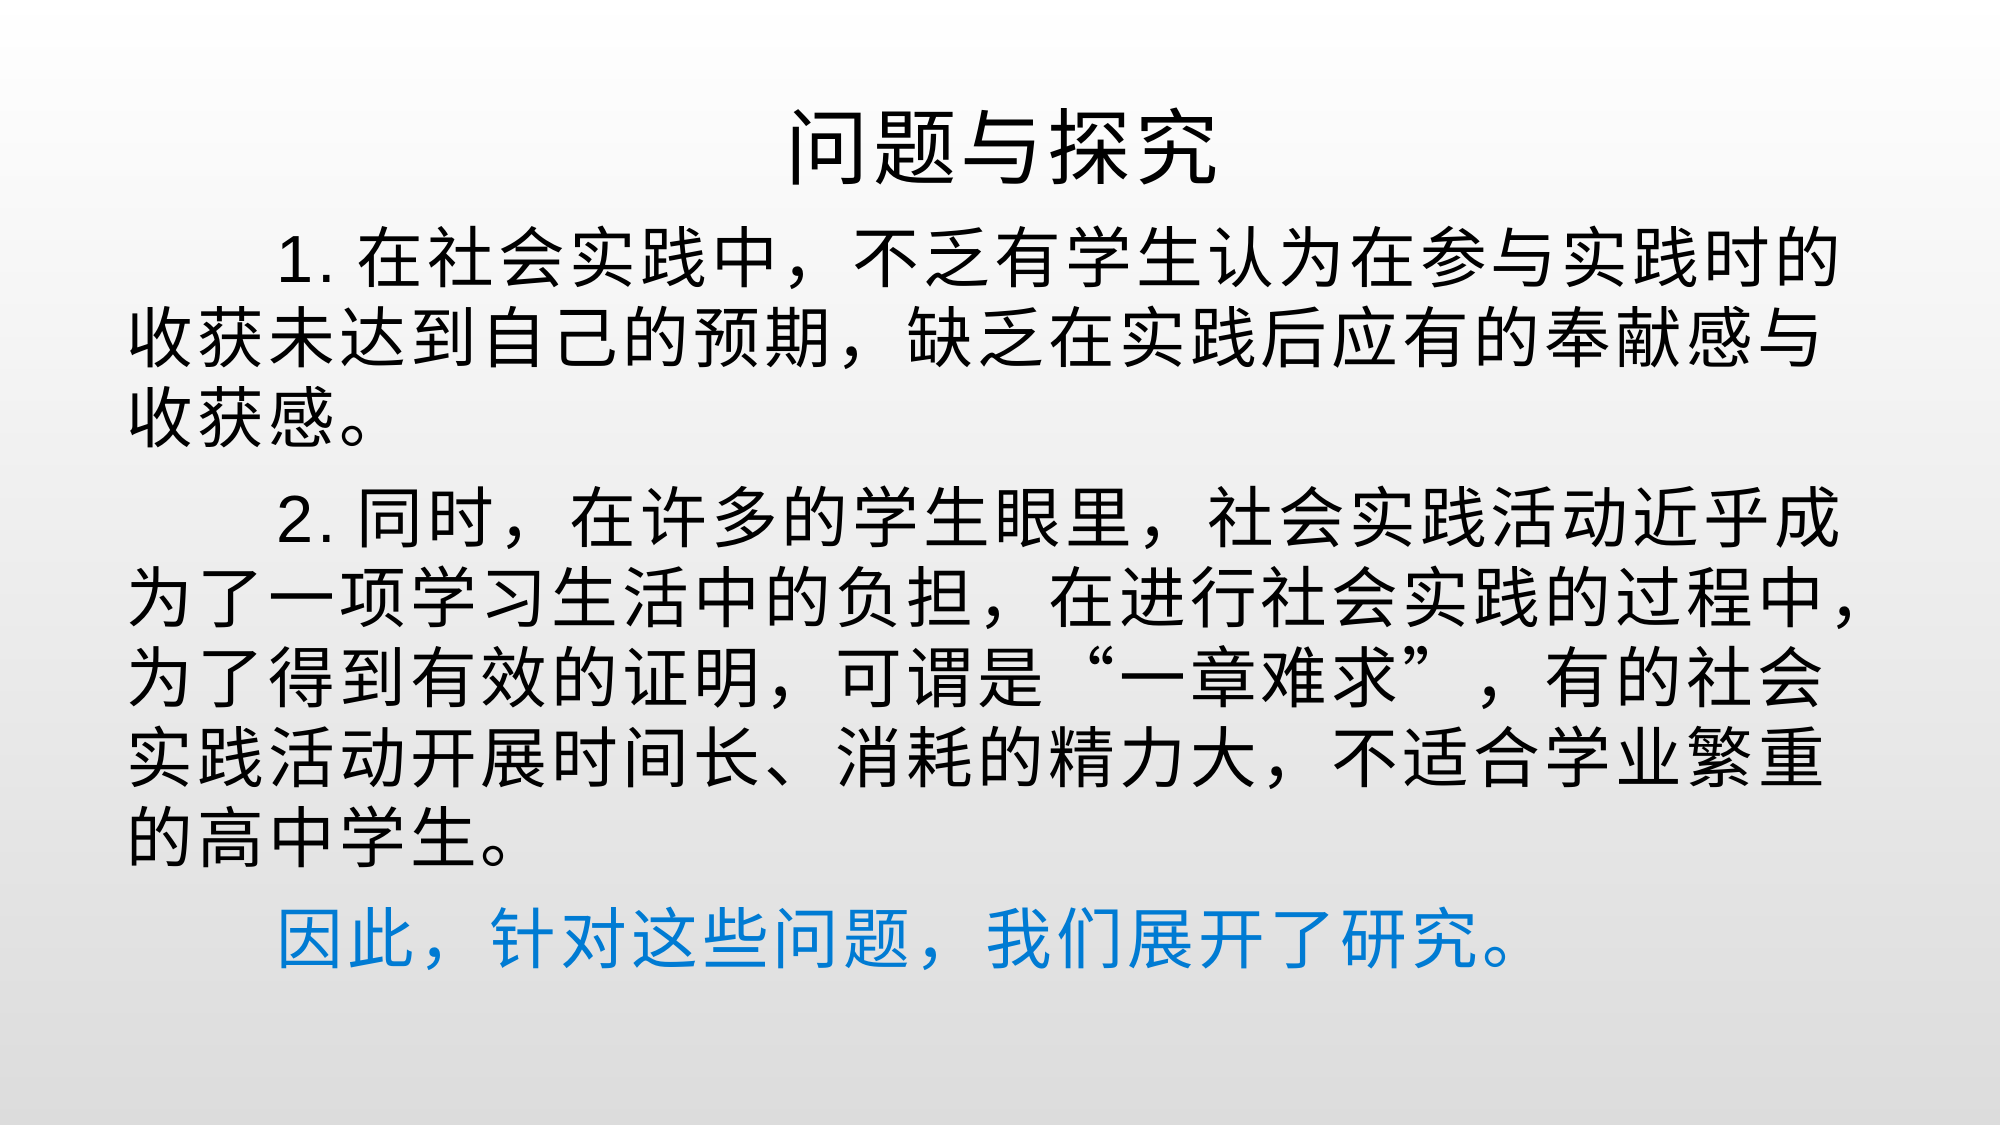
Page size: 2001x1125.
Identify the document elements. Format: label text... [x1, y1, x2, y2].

subtitle 问题与探究 1.在社会实践中，不乏有学生认为在参与实践时的收获未达到自己的预期，缺乏在实践后应有的奉献感与收获感。 2.同时，在许多的学生眼里，社会实践活动近乎成为了一项学习生活中的负担，在进行社会实践的过程中，为了得到有效的证明，可谓是“一章难求”，有的社会实践活动开展时间长、消耗的精力大，不适合学业繁重的高中学生。 因此，针对这些问题，我们展开了研究。 [109, 88, 1891, 1067]
